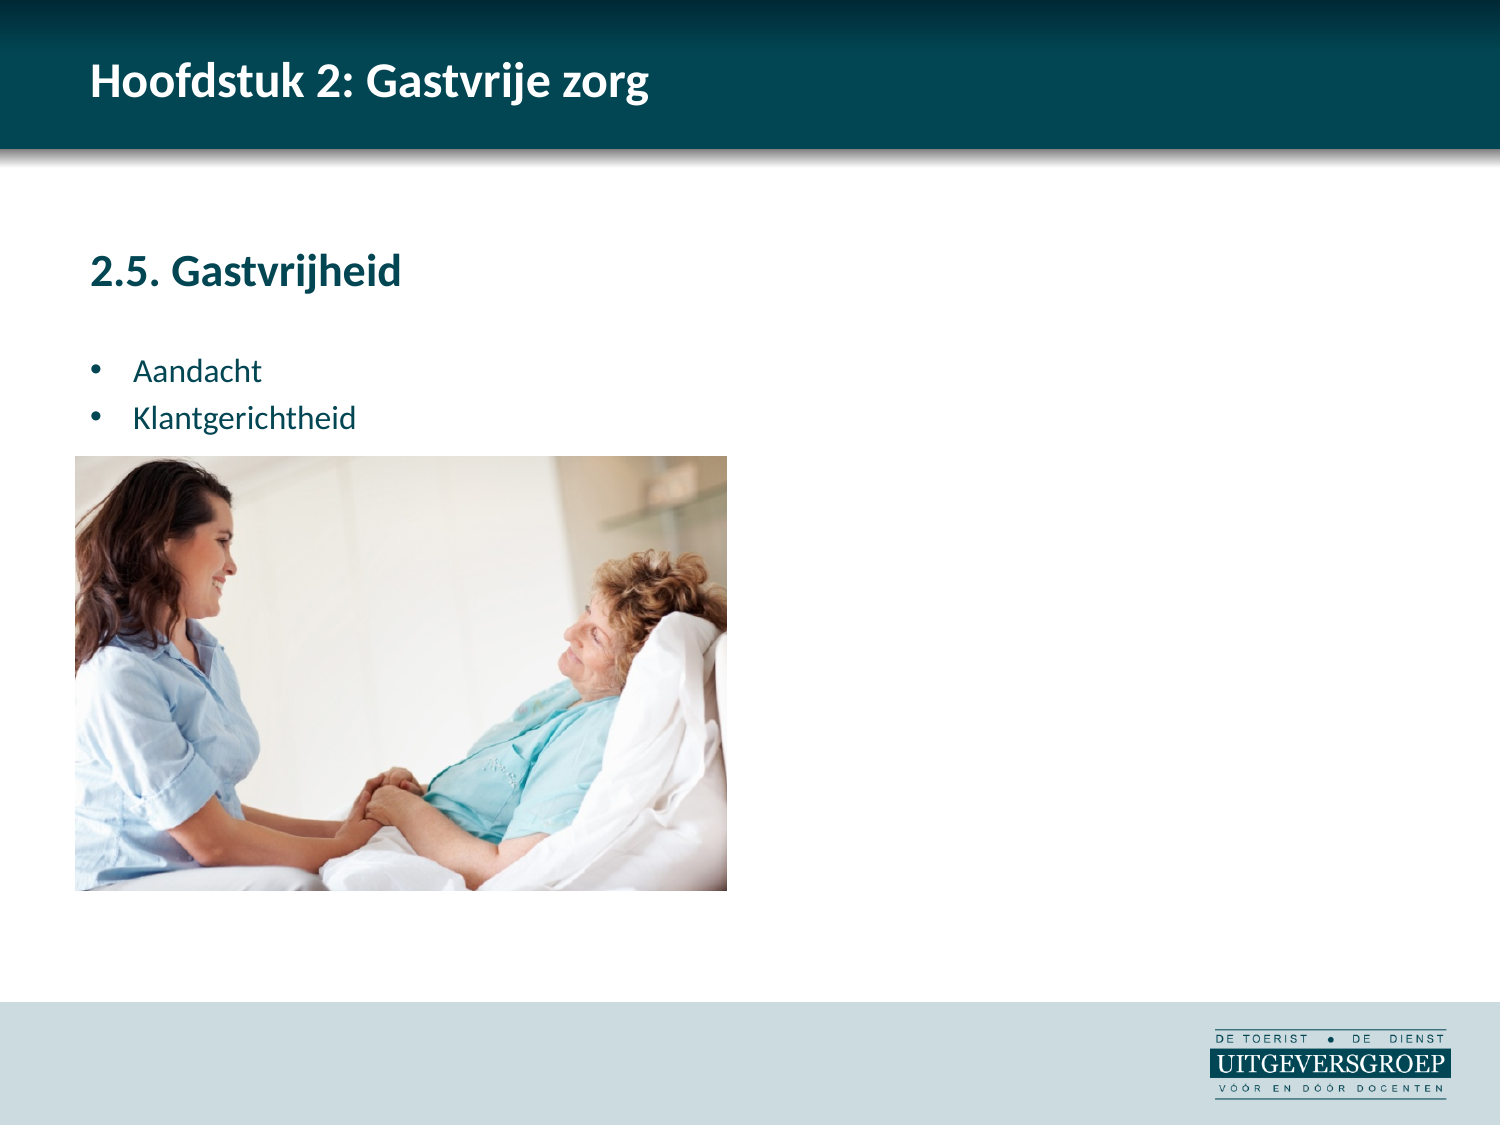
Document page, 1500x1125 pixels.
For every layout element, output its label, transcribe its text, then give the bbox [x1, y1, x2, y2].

title Hoofdstuk 2: Gastvrije zorg [75, 0, 1425, 172]
picture [1210, 1021, 1451, 1106]
picture [74, 455, 727, 891]
list 2.5. Gastvrijheid Aandacht Klantgerichtheid [75, 221, 1425, 965]
